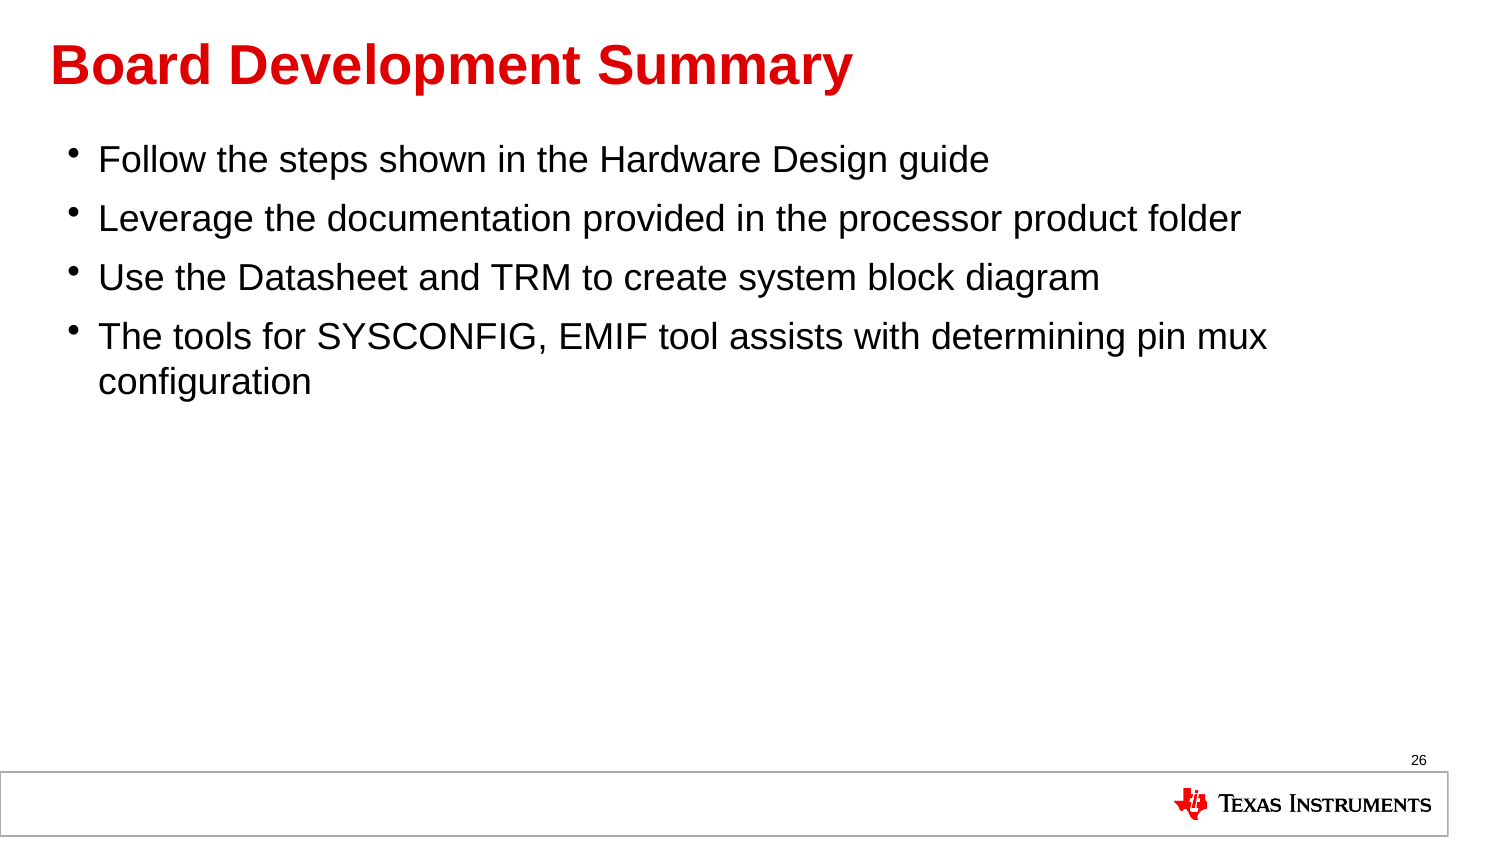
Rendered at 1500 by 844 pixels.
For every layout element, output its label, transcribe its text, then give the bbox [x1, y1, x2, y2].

picture [1174, 788, 1431, 820]
slide_number 26 [1089, 744, 1440, 770]
title Board Development Summary [37, 17, 1426, 119]
list Follow the steps shown in the Hardware Design guide Leverage the documentation provided in the processor product folder Use the Datasheet and TRM to create system block diagram The tools for SYSCONFIG, EMIF tool assists with determining pin mux configuration [54, 128, 1444, 738]
